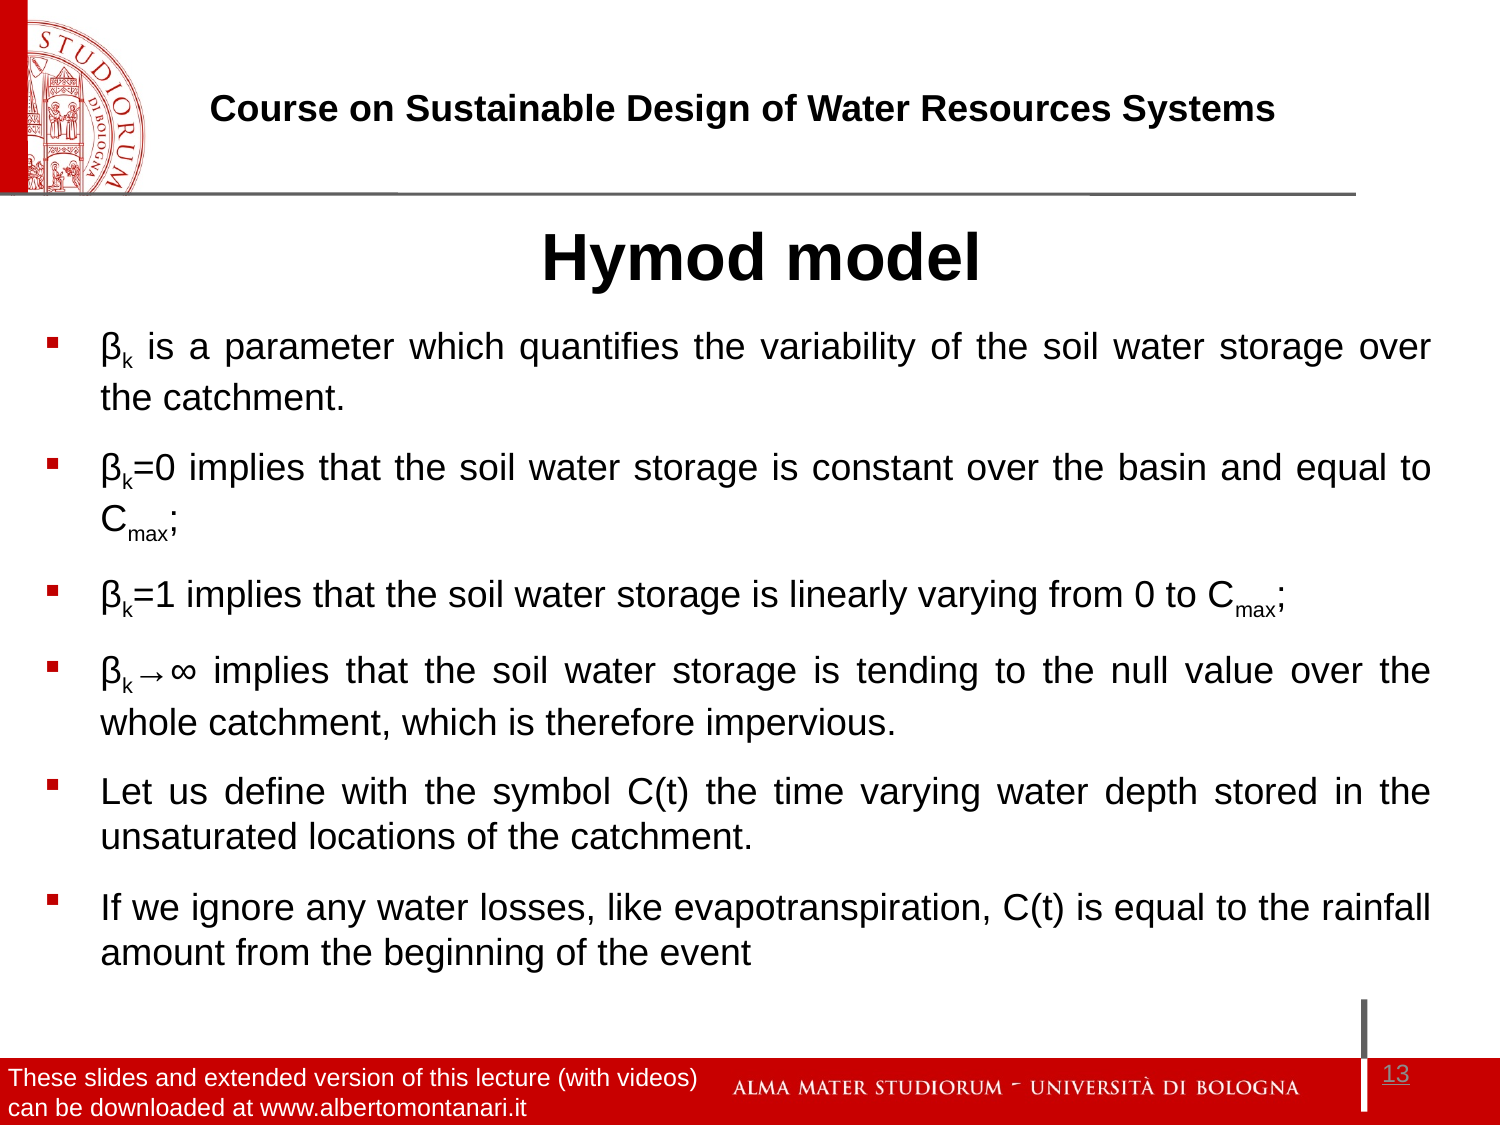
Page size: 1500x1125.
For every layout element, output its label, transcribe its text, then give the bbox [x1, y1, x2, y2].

list βk is a parameter which quantifies the variability of the soil water storage over the catchment. βk=0 implies that the soil water storage is constant over the basin and equal to Cmax; βk=1 implies that the soil water storage is linearly varying from 0 to Cmax; βk→∞ implies that the soil water storage is tending to the null value over the whole catchment, which is therefore impervious. Let us define with the symbol C(t) the time varying water depth stored in the unsaturated locations of the catchment. If we ignore any water losses, like evapotranspiration, C(t) is equal to the rainfall amount from the beginning of the event [29, 314, 1447, 980]
picture [0, 1058, 1500, 1125]
text_box Hymod model [194, 206, 1329, 302]
slide_number 13 [1074, 1042, 1425, 1103]
picture [28, 16, 151, 192]
